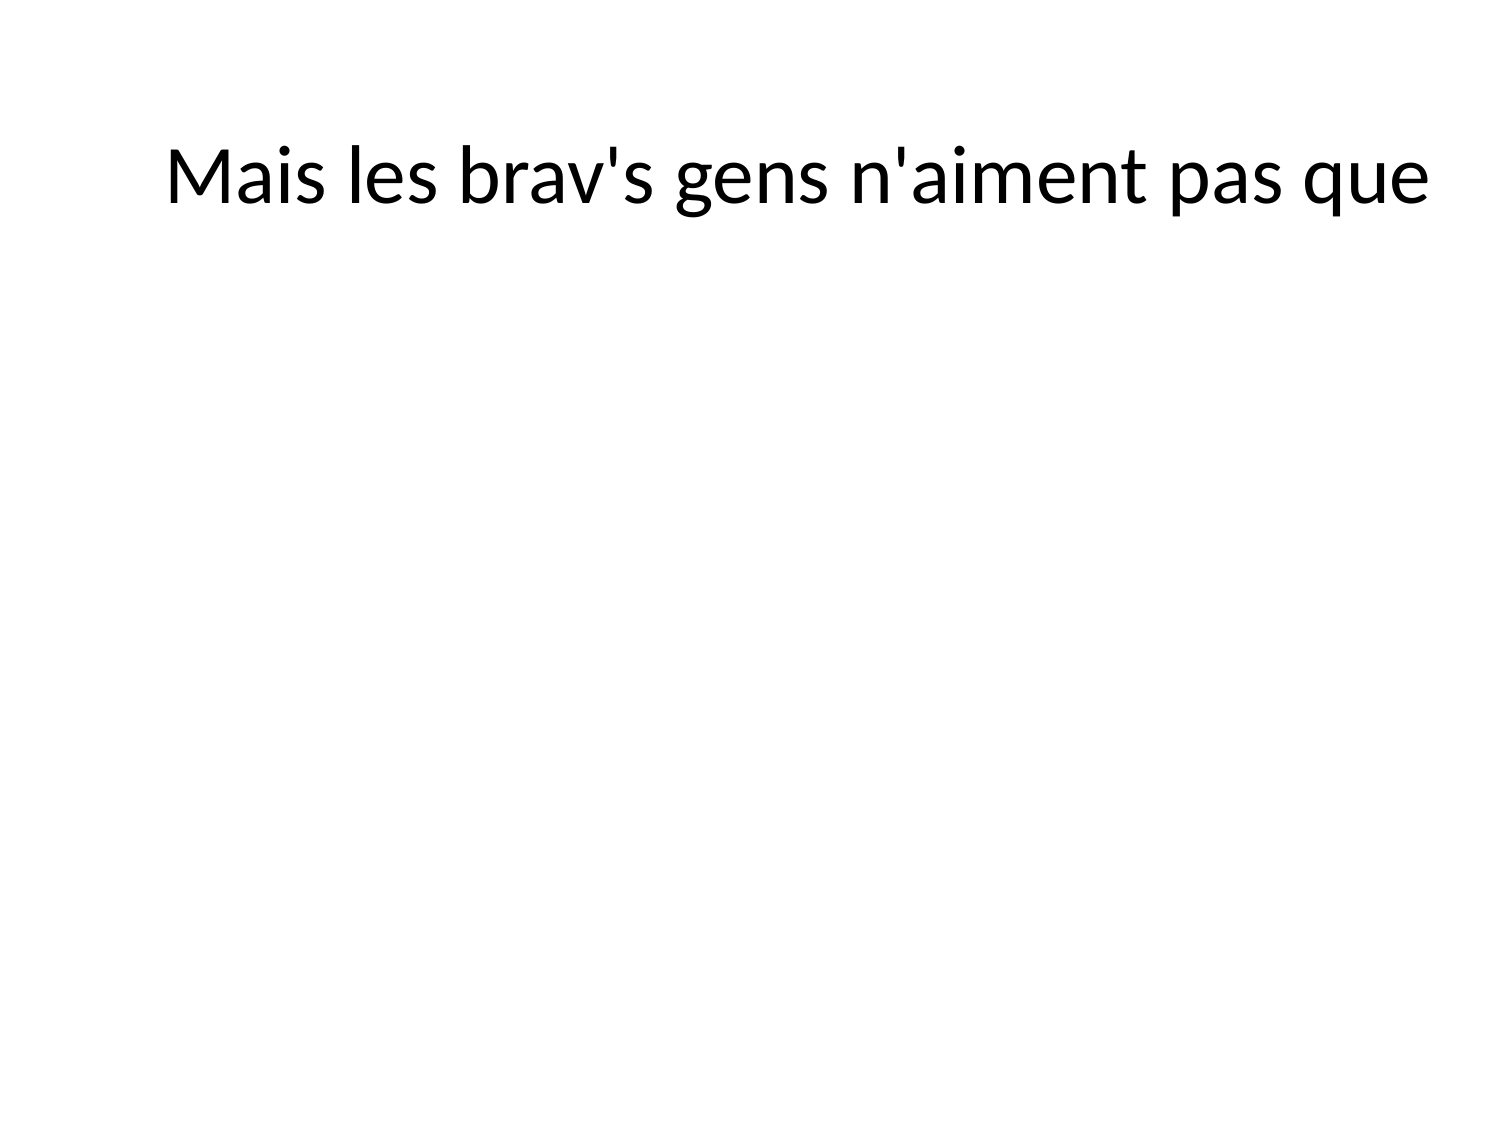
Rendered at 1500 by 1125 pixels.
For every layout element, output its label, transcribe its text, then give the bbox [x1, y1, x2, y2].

text_box Mais les brav's gens n'aiment pas que [149, 112, 1500, 328]
